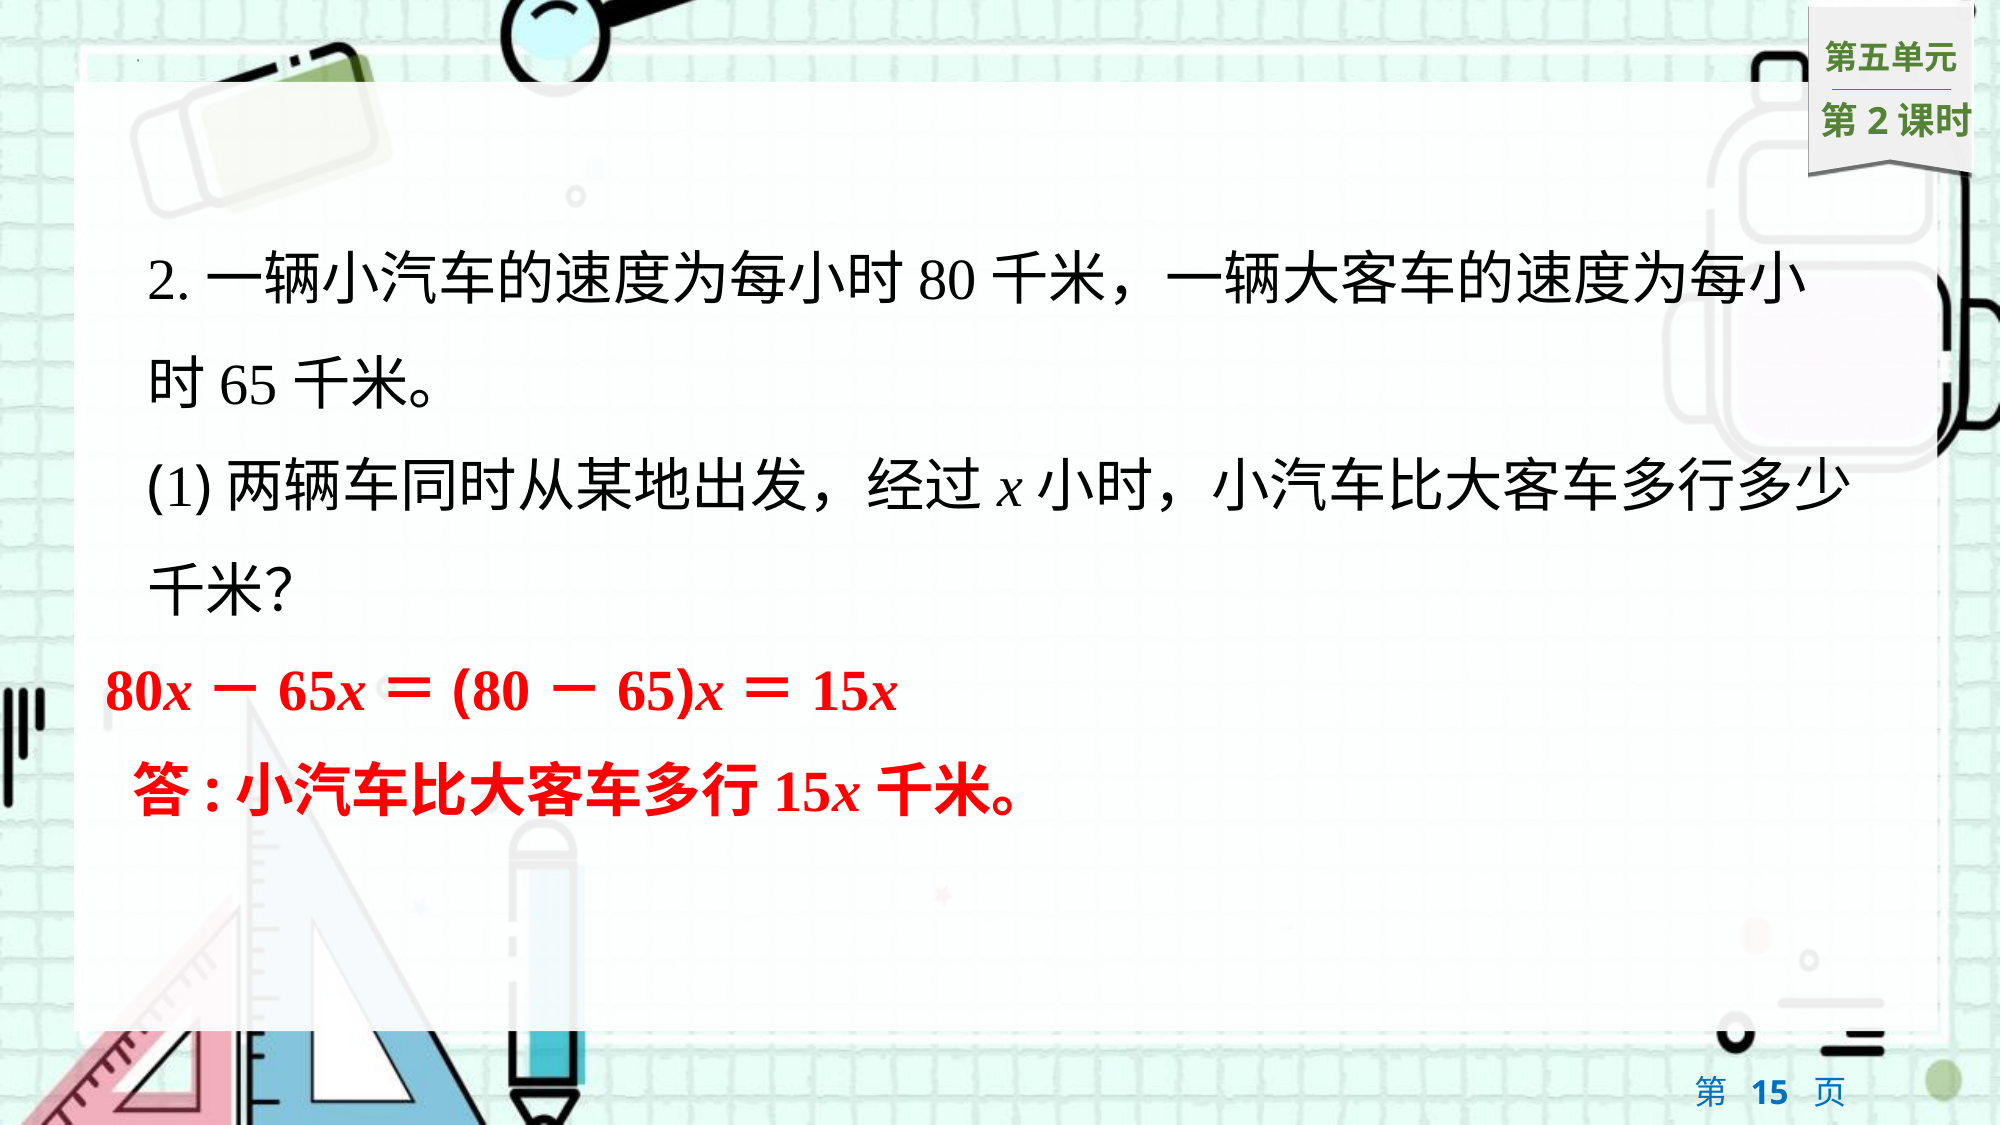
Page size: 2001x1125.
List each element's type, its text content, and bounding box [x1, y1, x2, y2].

text_box 80x－65x＝(80－65)x＝15x [104, 617, 899, 723]
picture [1938, 168, 1971, 176]
text_box 2.一辆小汽车的速度为每小时80千米，一辆大客车的速度为每小时65千米。 [147, 206, 1853, 413]
text_box (1)两辆车同时从某地出发，经过x小时，小汽车比大客车多行多少千米？ [147, 413, 1853, 624]
text_box 答:小汽车比大客车多行15x千米。 [132, 718, 1050, 824]
picture [0, 0, 2000, 1125]
